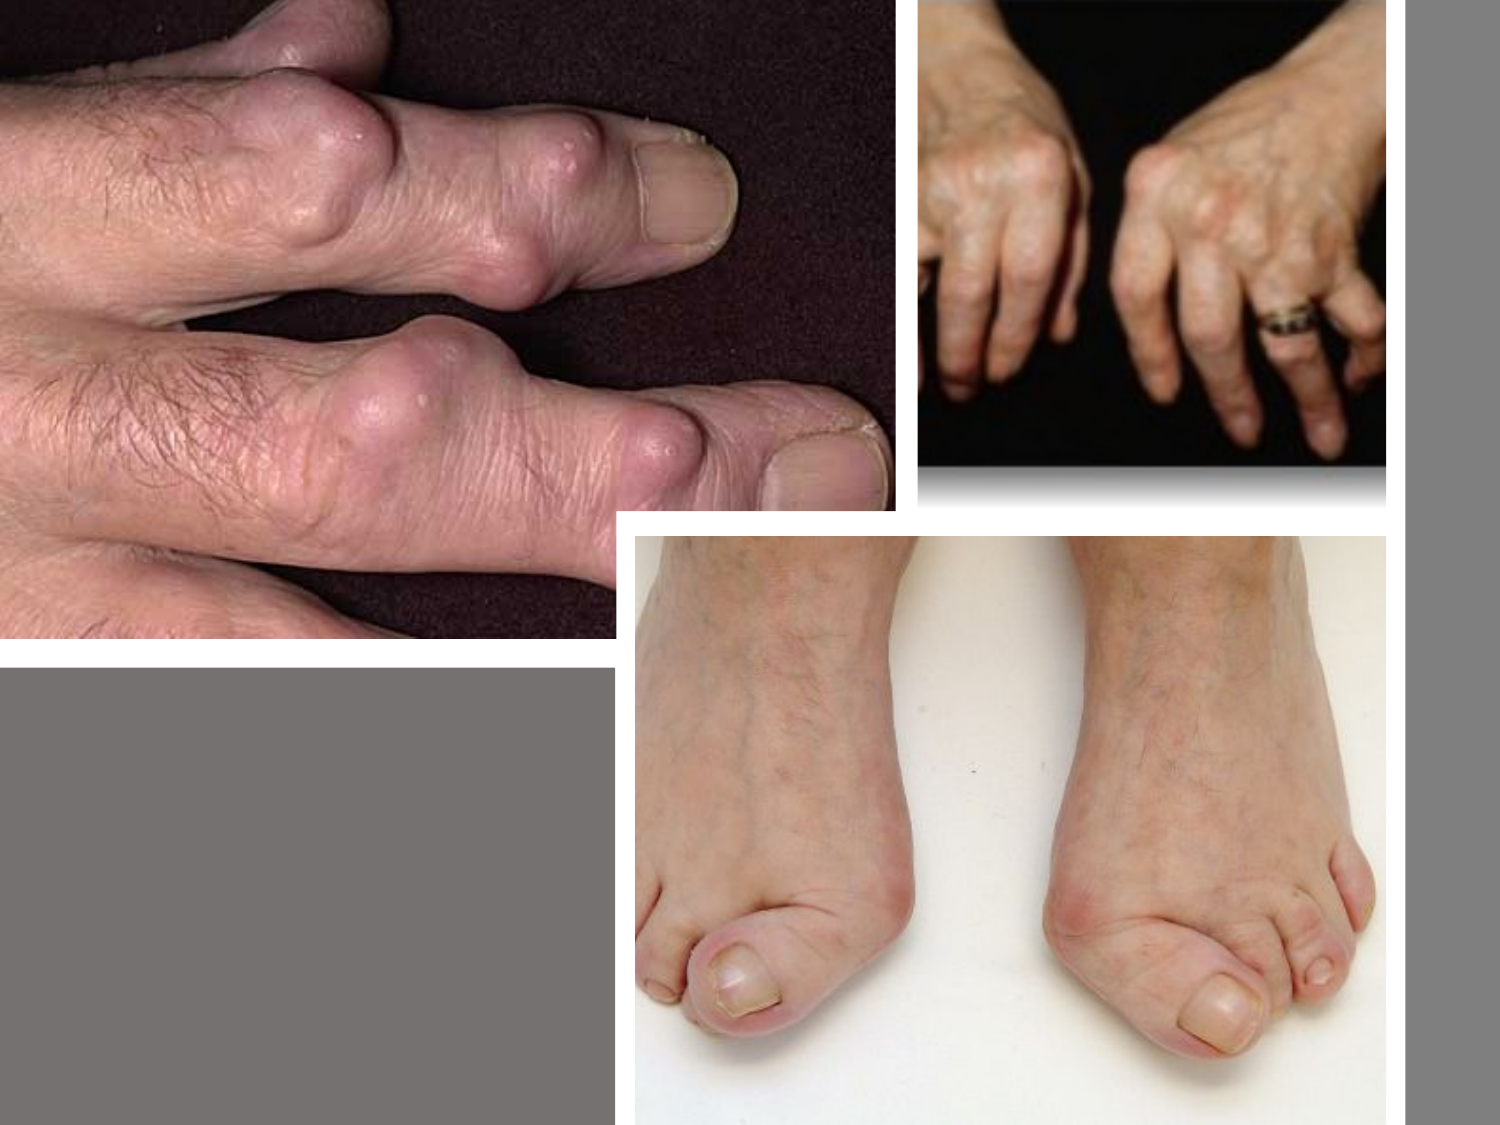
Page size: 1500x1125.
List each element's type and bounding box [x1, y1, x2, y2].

text_box [0, 667, 616, 1125]
text_box [1405, 0, 1500, 1125]
picture [0, 0, 1387, 1125]
picture [917, 0, 1387, 512]
